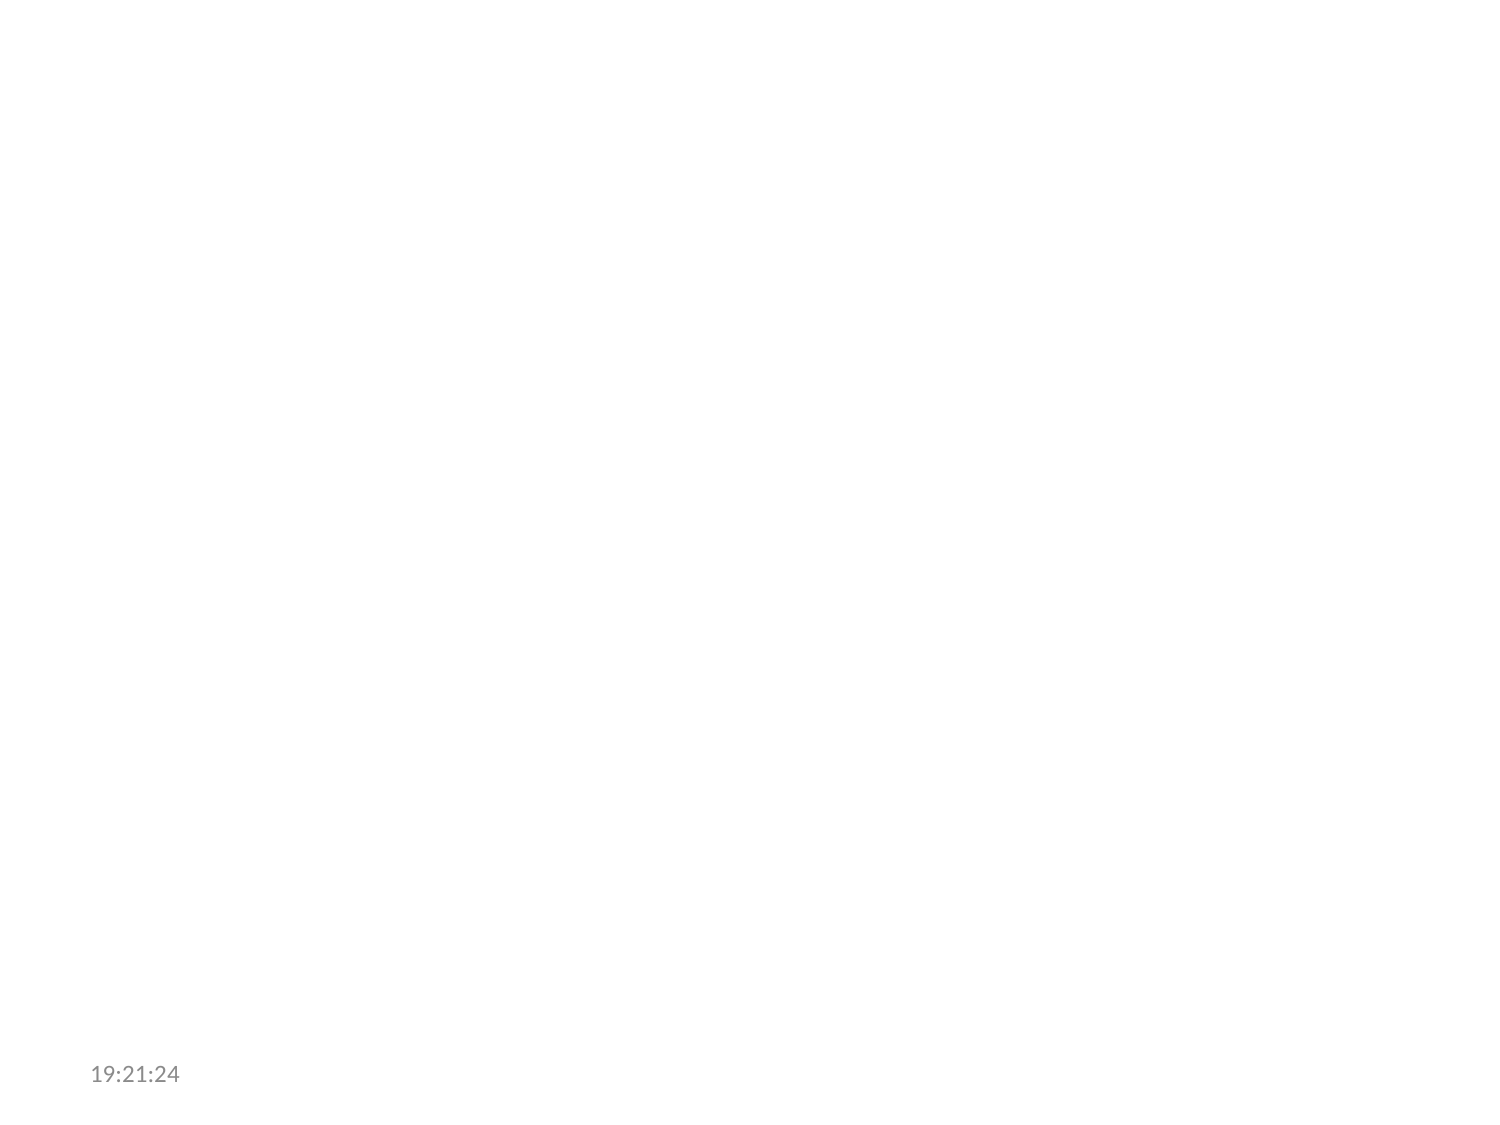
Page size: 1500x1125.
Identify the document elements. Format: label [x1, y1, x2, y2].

slide_number [75, 1042, 425, 1103]
